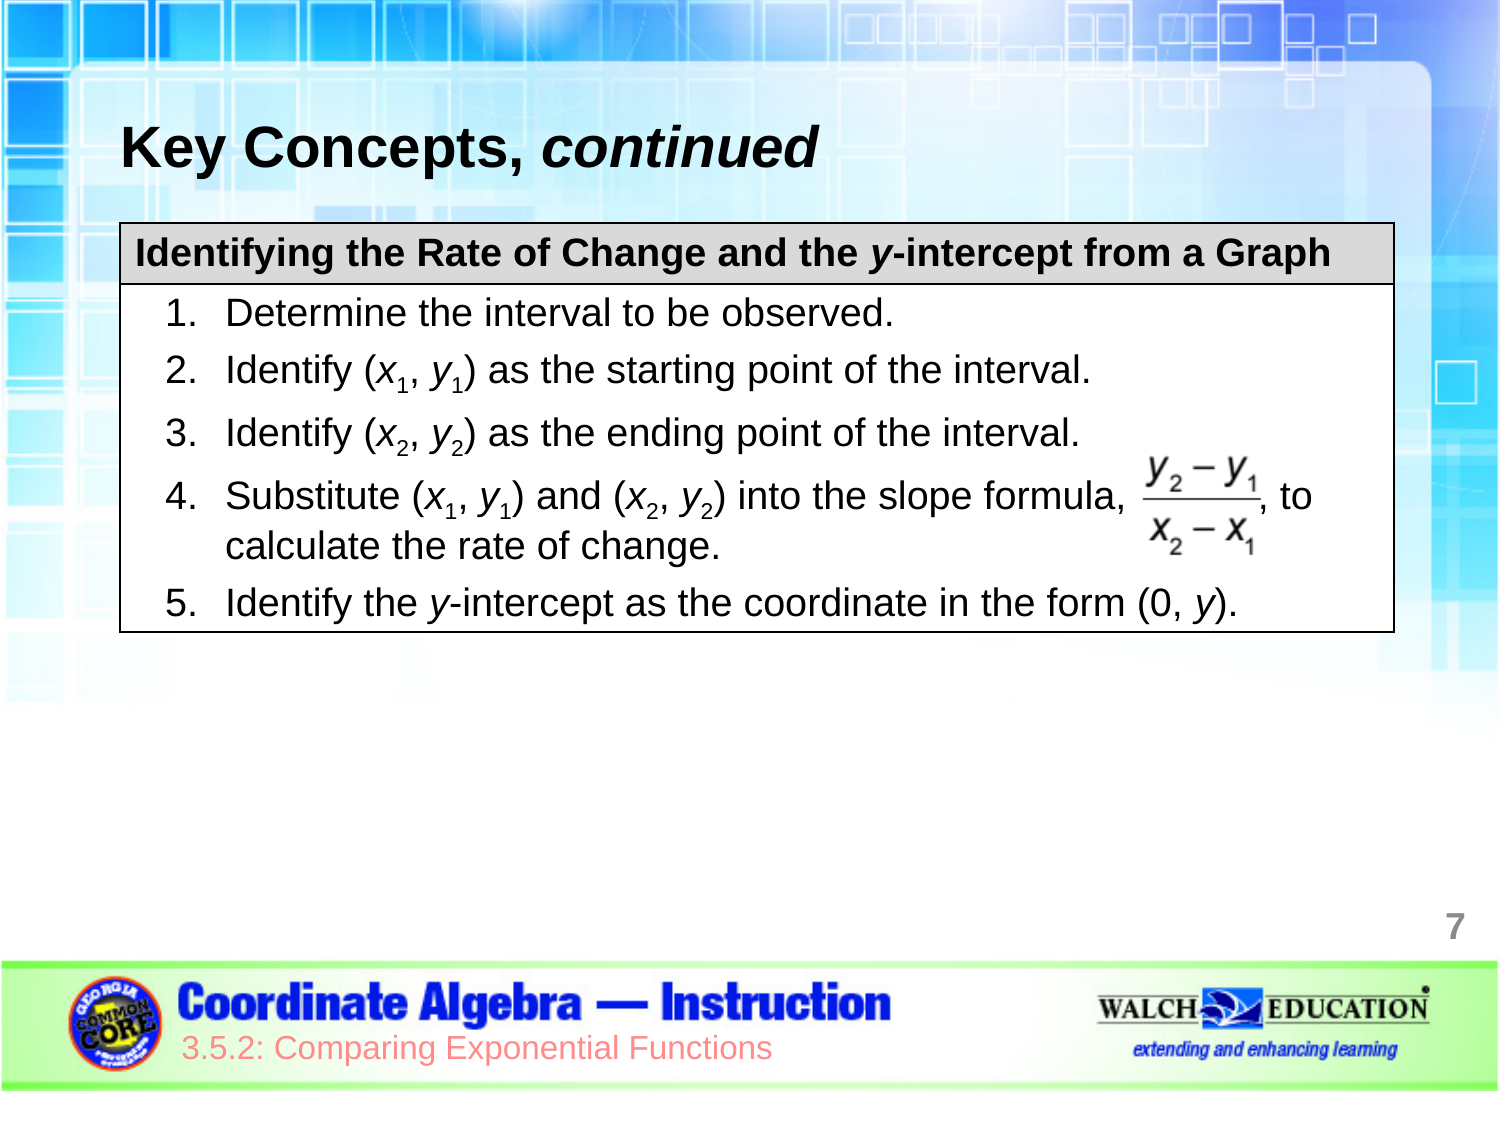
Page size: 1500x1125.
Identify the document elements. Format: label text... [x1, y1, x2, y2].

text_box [1140, 437, 1264, 557]
table_cell Determine the interval to be observed. Identify (x1, y1) as the starting point of the interval. Identify (x2, y2) as the ending point of the interval. Substitute (x1, y1) and (x2, y2) into the slope formula, , to calculate the rate of change. Identify the y-intercept as the coordinate in the form (0, y). [121, 285, 1393, 631]
table_header Identifying the Rate of Change and the y-intercept from a Graph [121, 224, 1393, 283]
picture [1, 0, 1500, 1091]
subtitle Key Concepts, continued [105, 101, 1394, 922]
slide_number 7 [1361, 901, 1481, 949]
footer 3.5.2: Comparing Exponential Functions [166, 1024, 1080, 1069]
